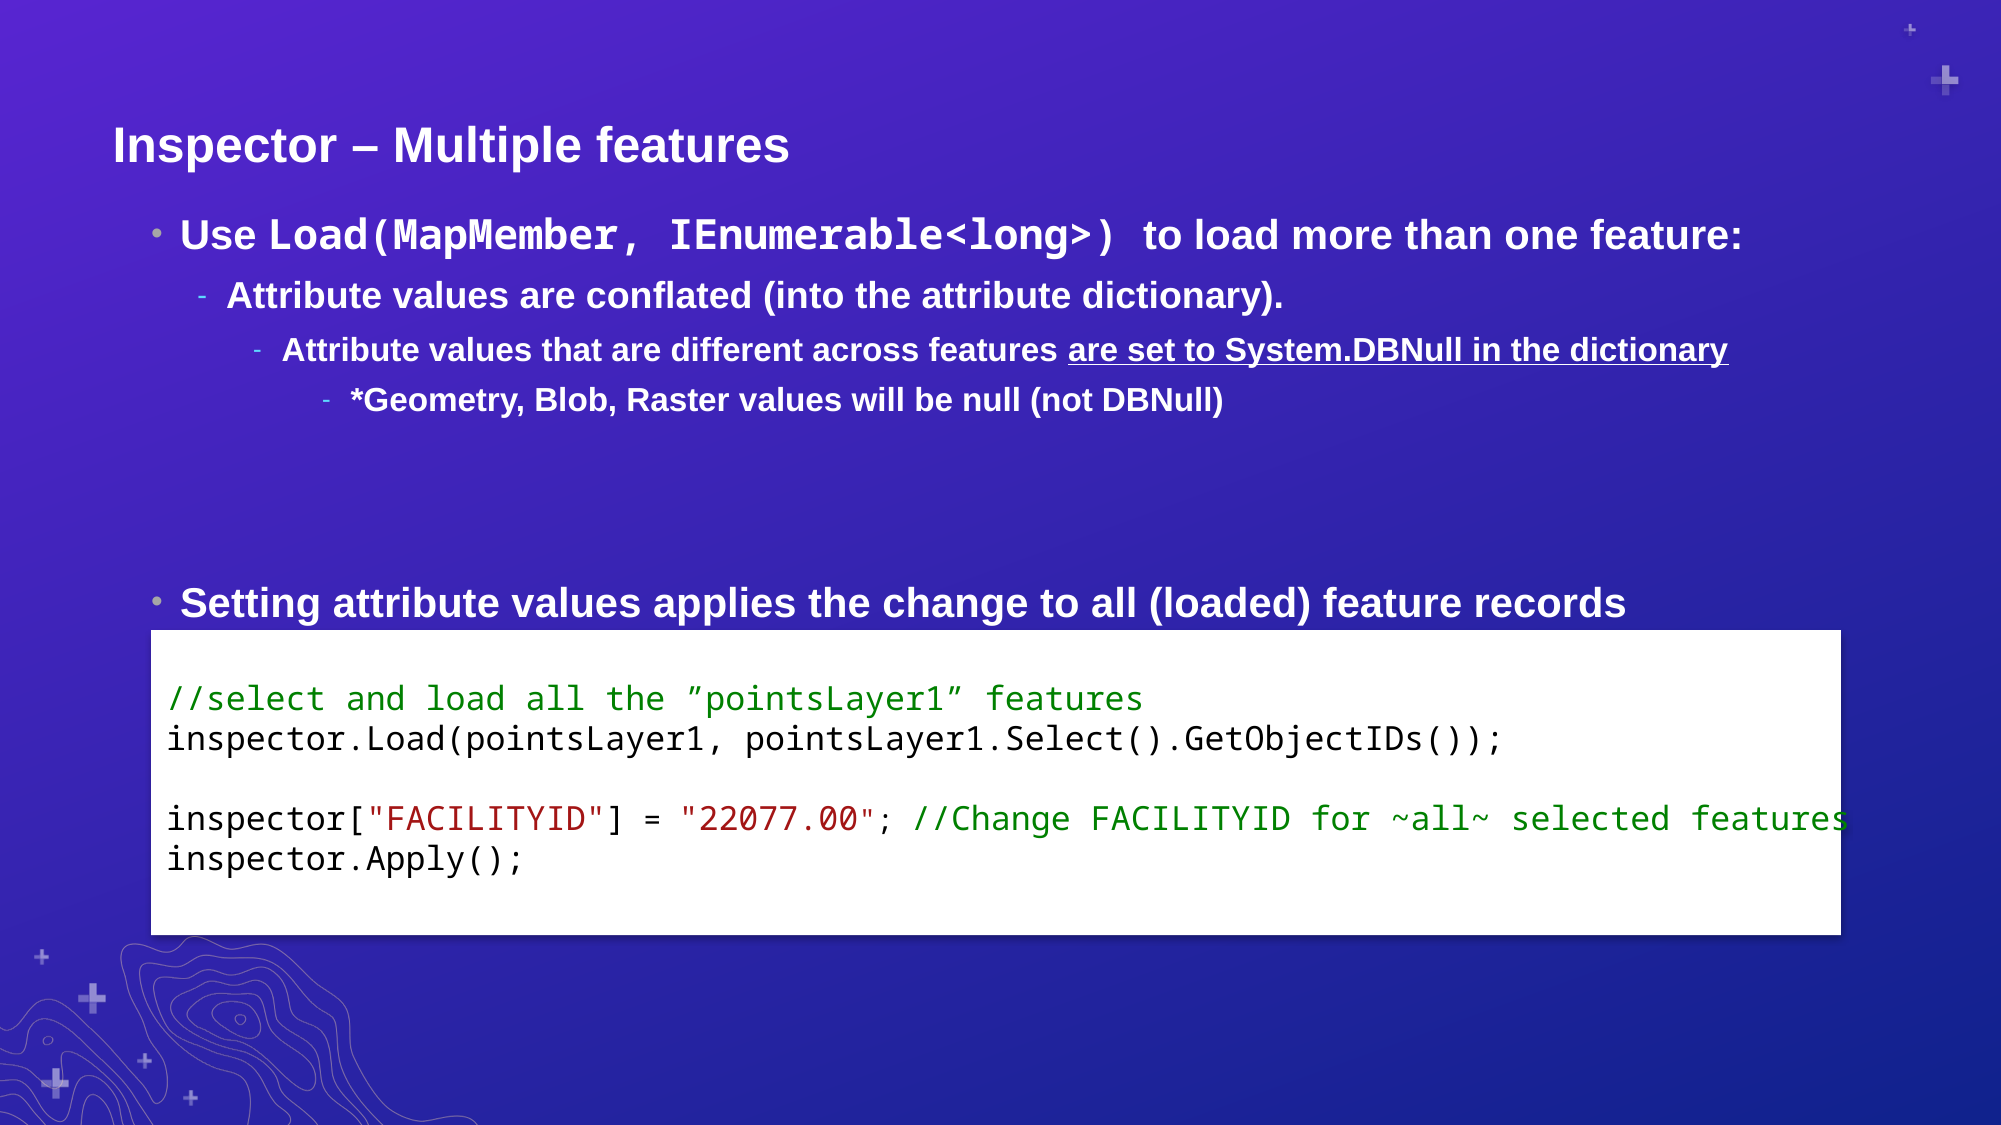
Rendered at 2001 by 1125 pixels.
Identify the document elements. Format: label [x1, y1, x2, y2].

text_box [0, 0, 2000, 1125]
